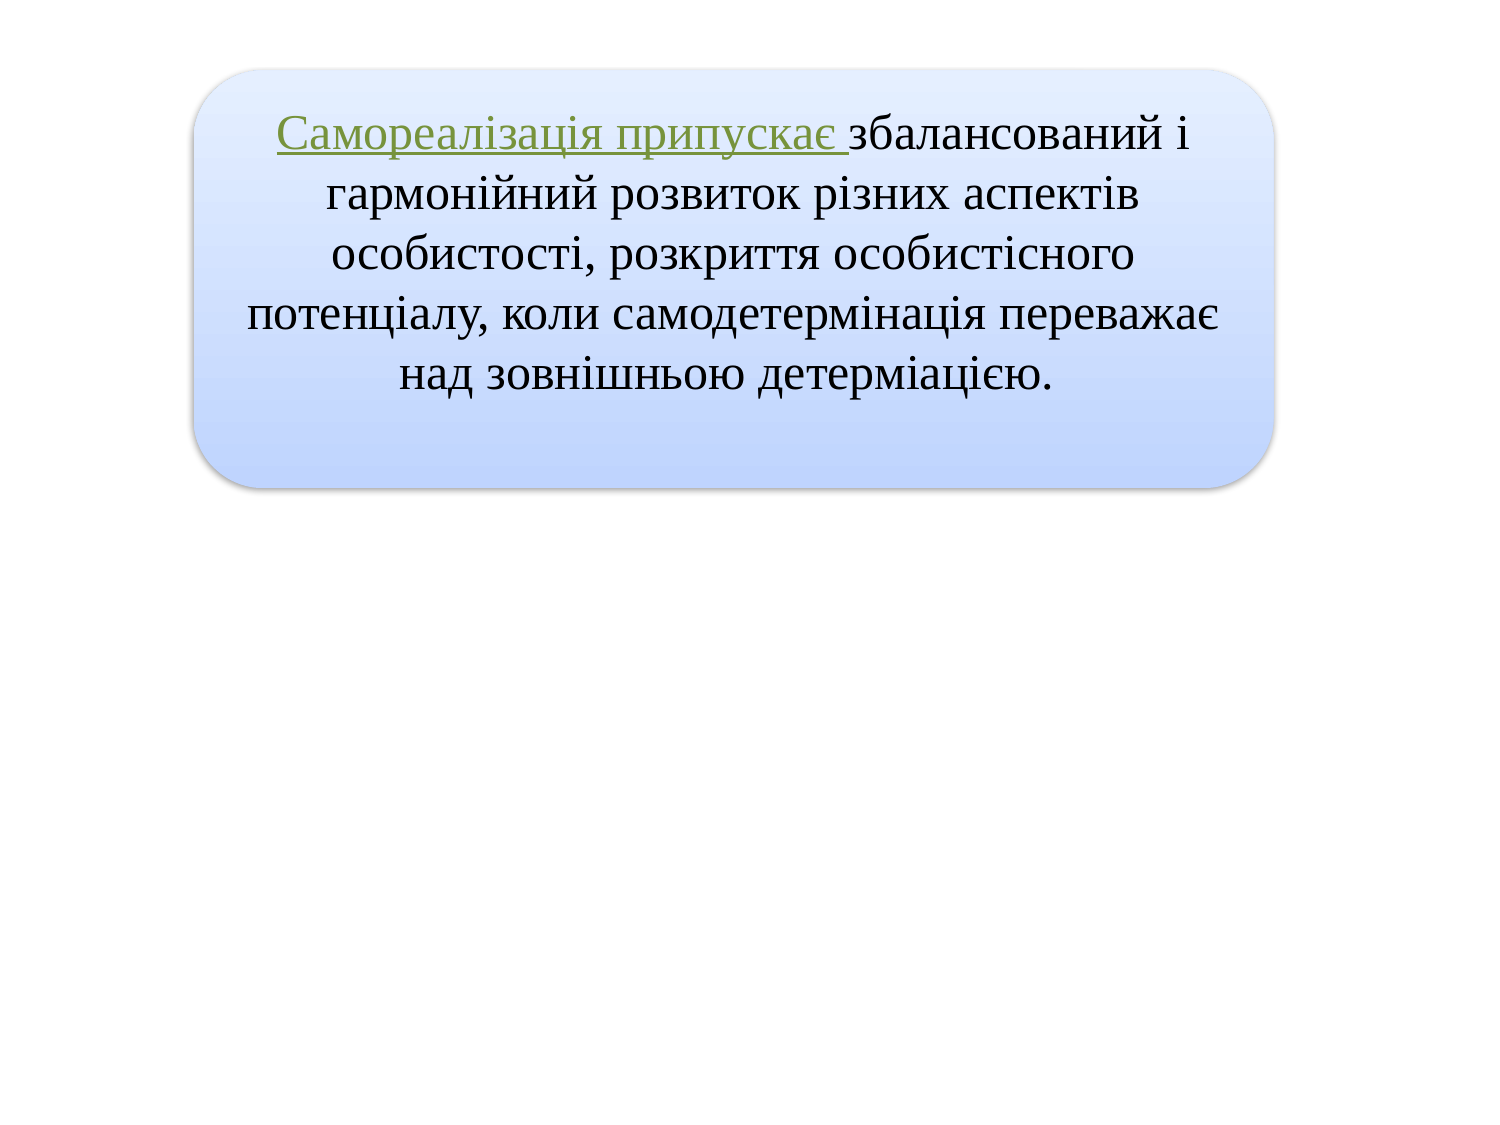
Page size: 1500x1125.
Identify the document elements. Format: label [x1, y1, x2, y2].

text_box [58, 70, 1409, 1032]
